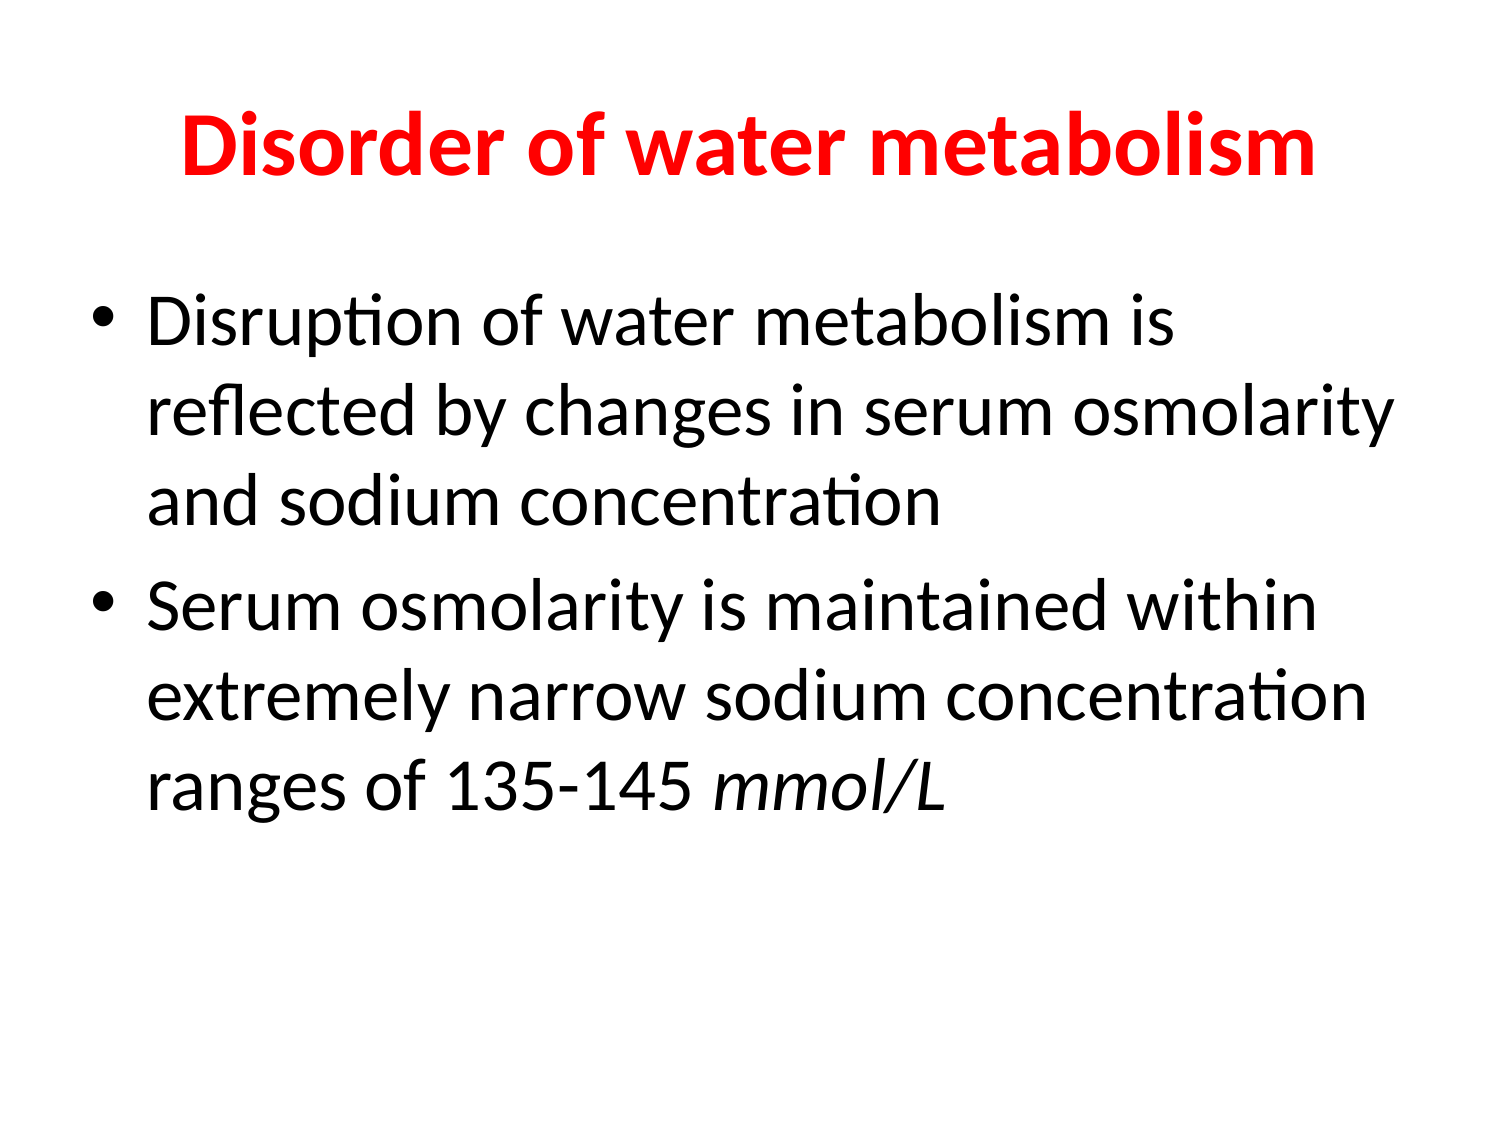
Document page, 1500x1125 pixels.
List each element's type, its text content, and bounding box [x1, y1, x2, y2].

title Disorder of water metabolism [75, 45, 1425, 233]
list Disruption of water metabolism is reflected by changes in serum osmolarity and sodium concentration Serum osmolarity is maintained within extremely narrow sodium concentration ranges of 135-145 mmol/L [75, 262, 1425, 1025]
